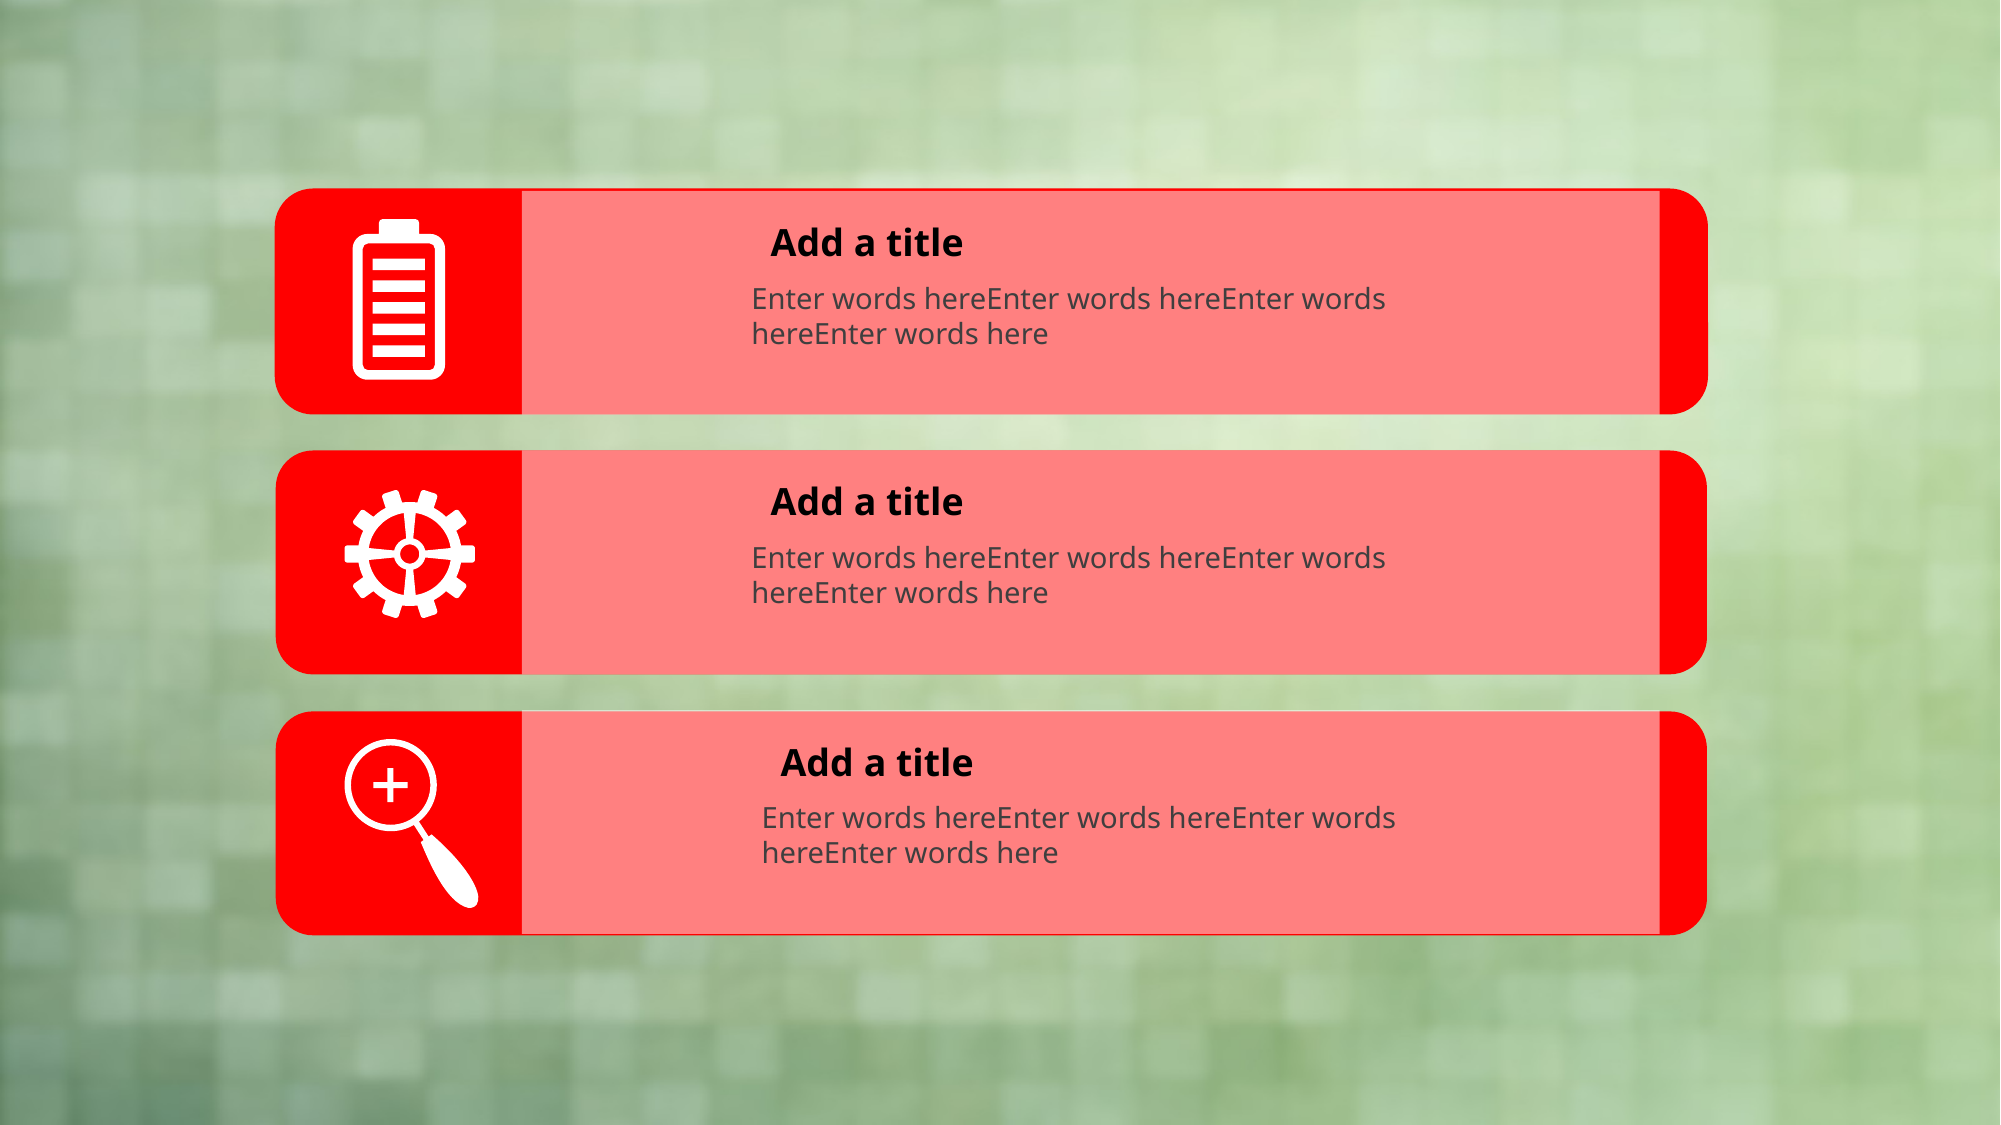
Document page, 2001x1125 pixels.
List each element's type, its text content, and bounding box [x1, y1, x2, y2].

text_box [275, 450, 521, 675]
text_box [521, 450, 1660, 675]
text_box Enter words hereEnter words hereEnter words hereEnter words here [736, 531, 1481, 617]
text_box [352, 219, 446, 380]
picture [0, 0, 2000, 1125]
text_box [521, 710, 1660, 934]
text_box [1009, 189, 1707, 414]
text_box [344, 490, 475, 618]
text_box Add a title [726, 189, 1009, 272]
text_box [344, 739, 479, 908]
text_box [1660, 450, 1707, 675]
text_box Enter words hereEnter words hereEnter words hereEnter words here [746, 792, 1491, 877]
text_box Add a title [736, 708, 1019, 791]
text_box Add a title [726, 448, 1009, 531]
text_box [275, 711, 1707, 936]
text_box [521, 190, 1660, 415]
text_box Enter words hereEnter words hereEnter words hereEnter words here [736, 273, 1481, 358]
text_box [275, 189, 726, 414]
